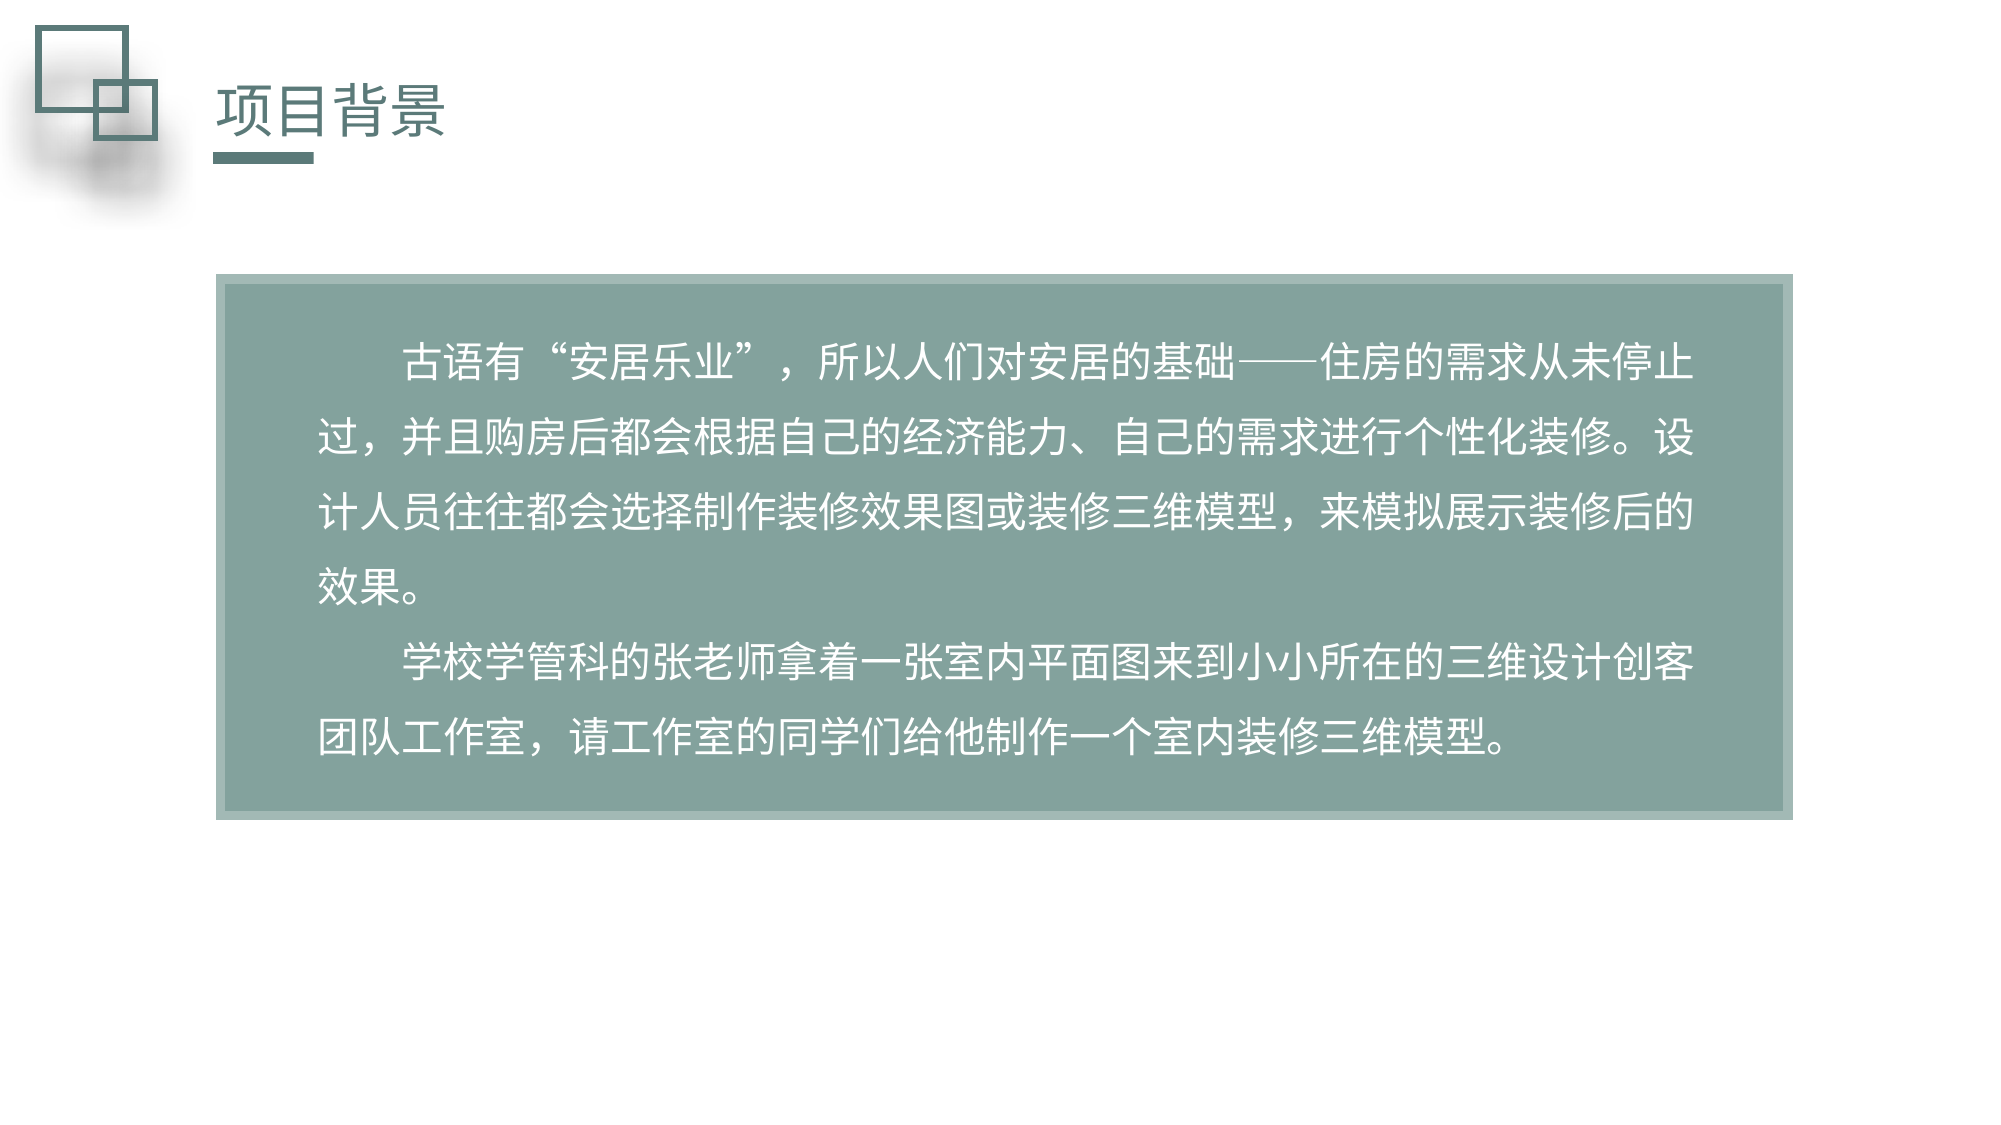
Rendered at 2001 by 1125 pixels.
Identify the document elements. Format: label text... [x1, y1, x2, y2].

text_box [173, 66, 481, 164]
text_box [37, 27, 127, 111]
text_box [219, 278, 1789, 817]
text_box 古语有“安居乐业”，所以人们对安居的基础——住房的需求从未停止过，并且购房后都会根据自己的经济能力、自己的需求进行个性化装修。设计人员往往都会选择制作装修效果图或装修三维模型，来模拟展示装修后的效果。 学校学管科的张老师拿着一张室内平面图来到小小所在的三维设计创客团队工作室，请工作室的同学们给他制作一个室内装修三维模型。 [303, 303, 1733, 769]
text_box [95, 81, 156, 139]
